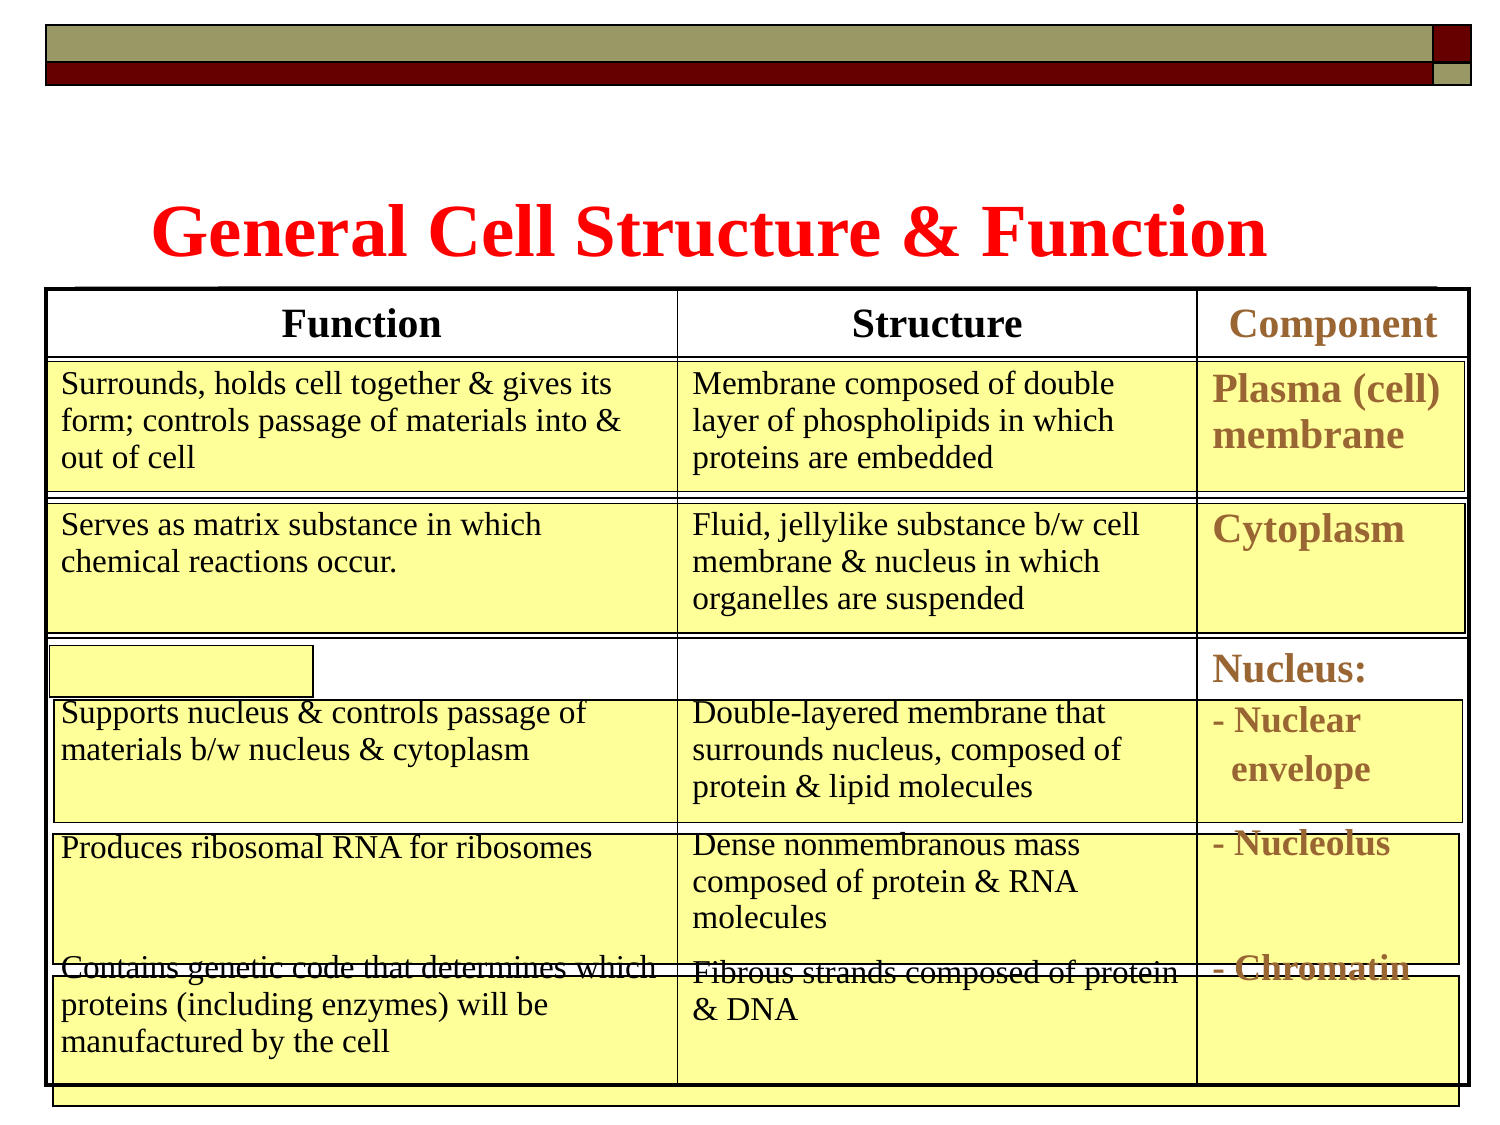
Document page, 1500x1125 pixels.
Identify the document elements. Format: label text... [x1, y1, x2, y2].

table_header Function [48, 291, 677, 356]
title General Cell Structure & Function [135, 43, 1420, 280]
table_cell Cytoplasm [1198, 499, 1467, 637]
table_cell Membrane composed of double layer of phospholipids in which proteins are embedded [678, 358, 1196, 497]
text_box [53, 1087, 1459, 1106]
table_cell Fluid, jellylike substance b/w cell membrane & nucleus in which organelles are suspended [678, 499, 1196, 637]
table_header Structure [678, 291, 1196, 356]
table_cell Serves as matrix substance in which chemical reactions occur. [48, 499, 677, 637]
table_cell Plasma (cell) membrane [1198, 358, 1467, 497]
table_cell Double-layered membrane that surrounds nucleus, composed of protein & lipid molecules Dense nonmembranous mass composed of protein & RNA molecules Fibrous strands composed of protein & DNA [678, 639, 1196, 1083]
table_header Component [1198, 291, 1467, 356]
table_cell Supports nucleus & controls passage of materials b/w nucleus & cytoplasm Produces ribosomal RNA for ribosomes Contains genetic code that determines which proteins (including enzymes) will be manufactured by the cell [48, 639, 677, 1083]
table_cell Surrounds, holds cell together & gives its form; controls passage of materials into & out of cell [48, 358, 677, 497]
table_cell Nucleus: - Nuclear envelope - Nucleolus - Chromatin [1198, 639, 1467, 1083]
